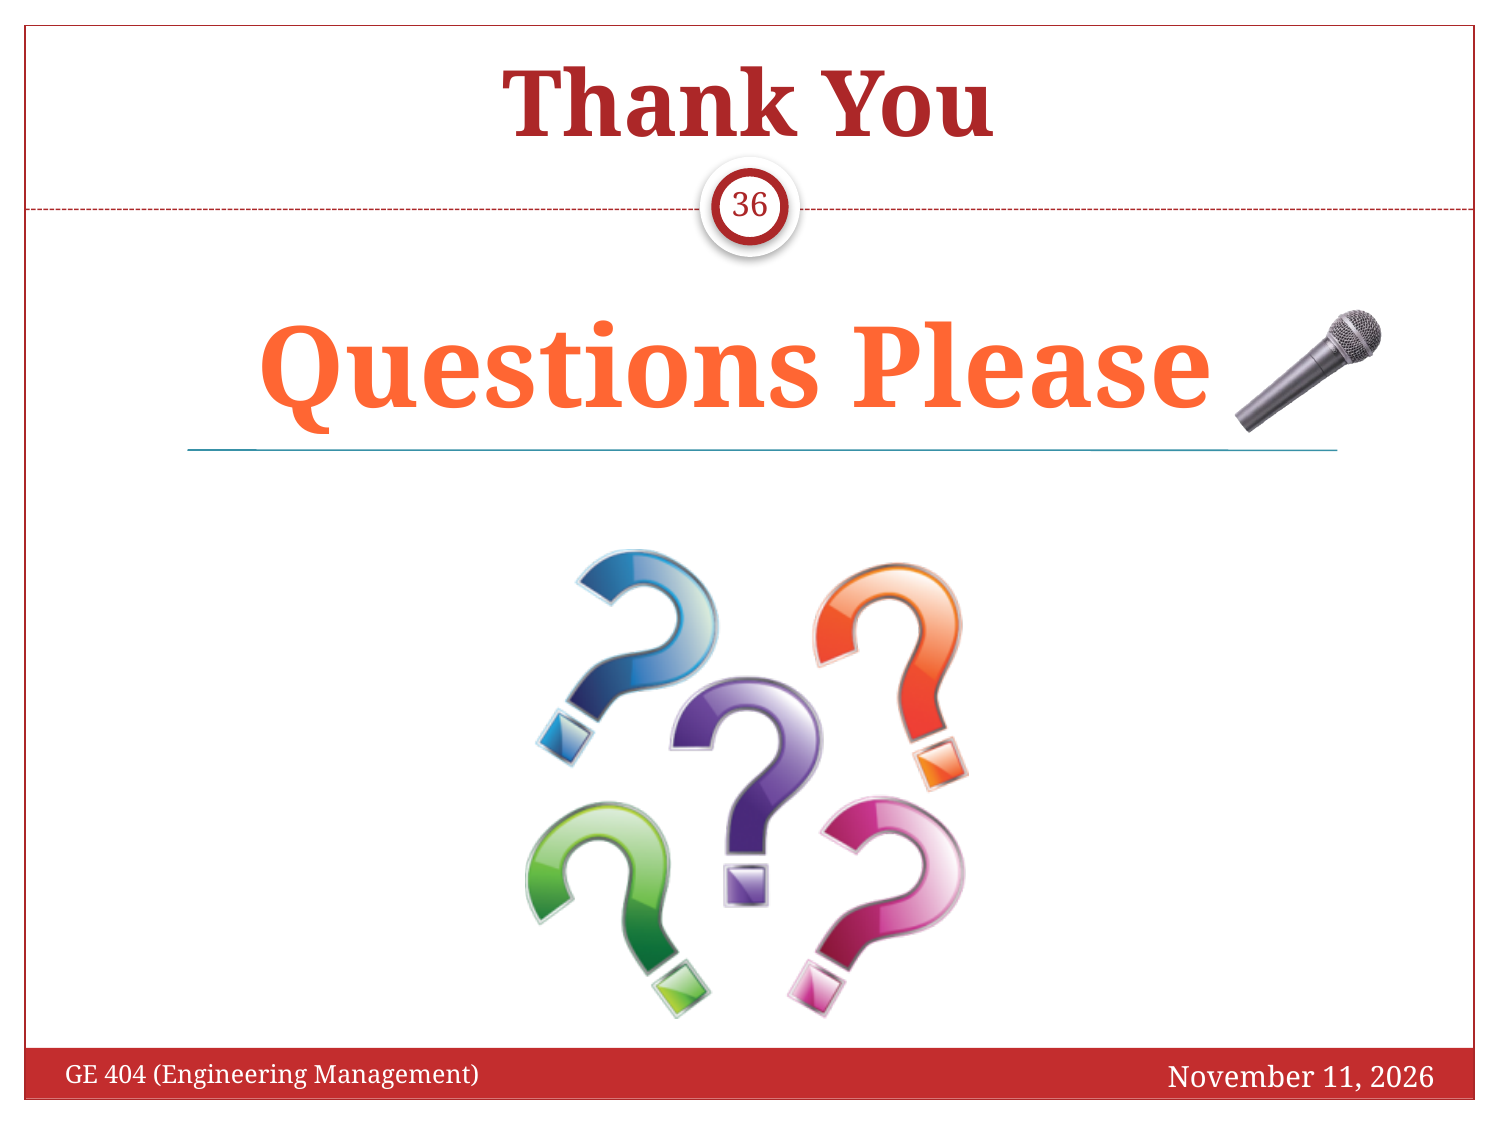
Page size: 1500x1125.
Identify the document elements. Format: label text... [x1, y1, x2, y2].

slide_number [950, 1050, 1450, 1111]
text_box Questions Please [241, 287, 1230, 438]
slide_number 36 [712, 169, 788, 243]
picture [1224, 299, 1391, 443]
title Thank You [49, 37, 1450, 163]
footer GE 404 (Engineering Management) [50, 1051, 638, 1112]
picture [524, 549, 969, 1019]
